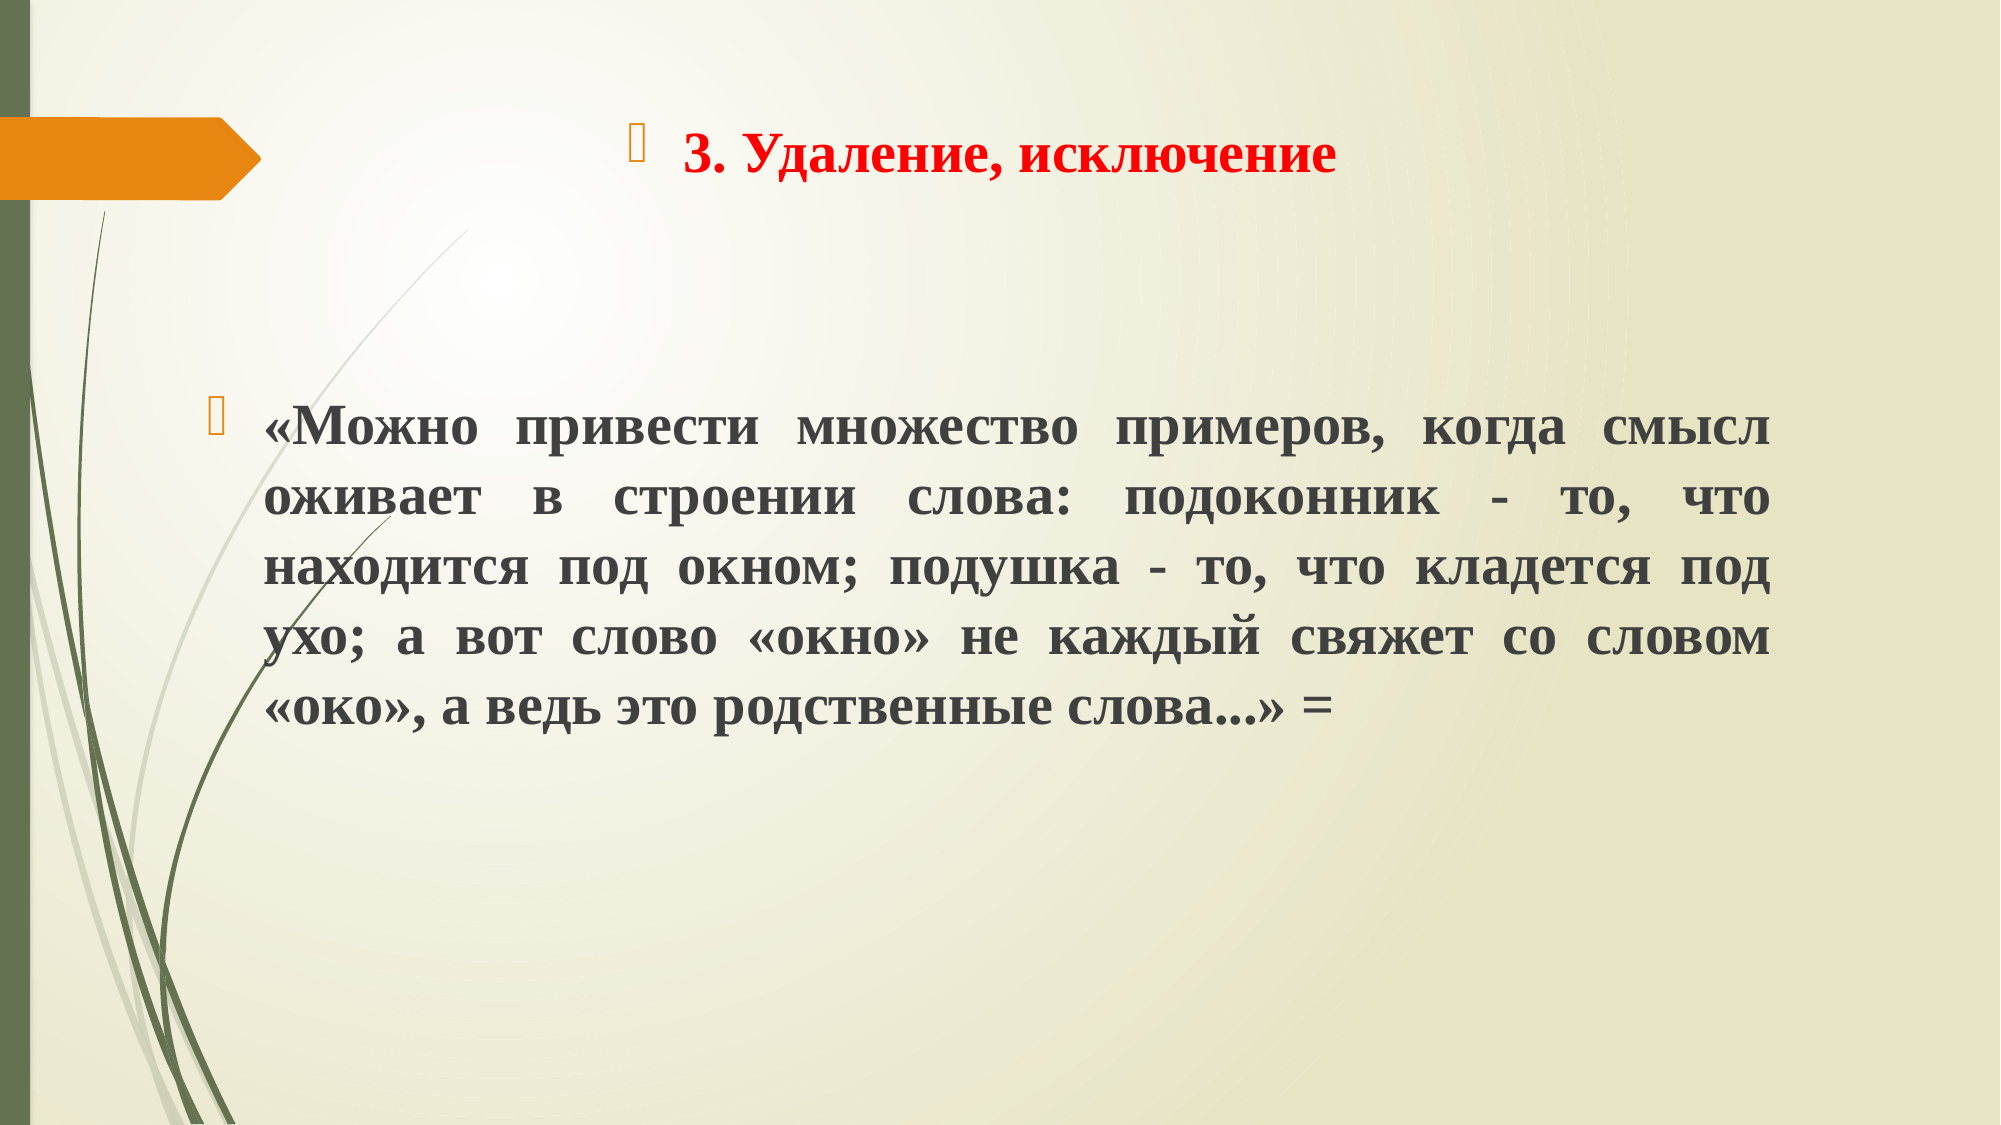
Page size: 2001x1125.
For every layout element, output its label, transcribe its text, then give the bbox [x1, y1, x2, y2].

list 3. Удаление, исключение «Можно привести множество примеров, когда смысл оживает в строении слова: подоконник - то, что находится под окном; подушка - то, что кладется под ухо; а вот слово «окно» не каждый свяжет со словом «око», а ведь это родственные слова...» = [191, 106, 1788, 964]
